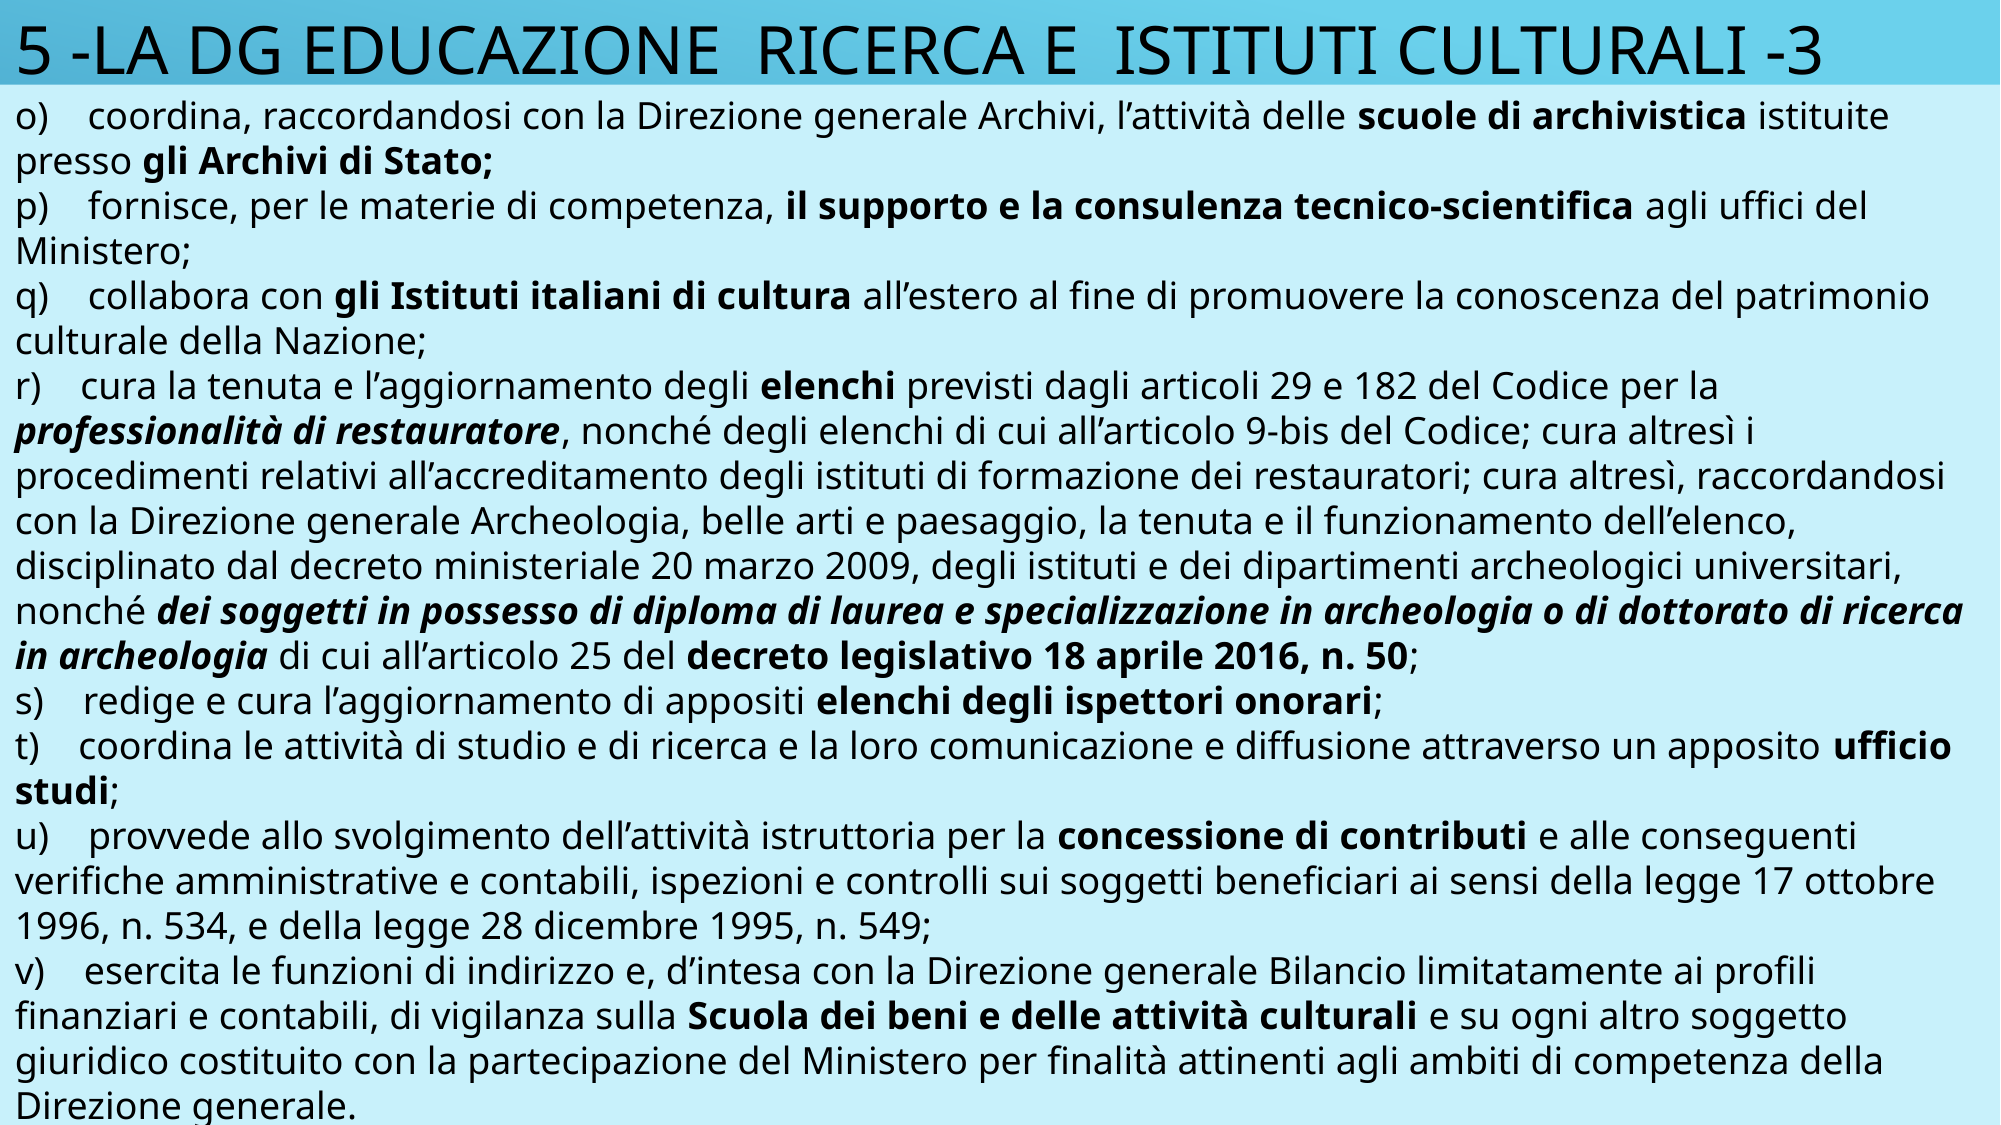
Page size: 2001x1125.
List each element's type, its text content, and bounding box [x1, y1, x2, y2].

text_box o) coordina, raccordandosi con la Direzione generale Archivi, l’attività delle scuole di archivistica istituite presso gli Archivi di Stato; p) fornisce, per le materie di competenza, il supporto e la consulenza tecnico-scientifica agli uffici del Ministero; q) collabora con gli Istituti italiani di cultura all’estero al fine di promuovere la conoscenza del patrimonio culturale della Nazione; r) cura la tenuta e l’aggiornamento degli elenchi previsti dagli articoli 29 e 182 del Codice per la professionalità di restauratore, nonché degli elenchi di cui all’articolo 9-bis del Codice; cura altresì i procedimenti relativi all’accreditamento degli istituti di formazione dei restauratori; cura altresì, raccordandosi con la Direzione generale Archeologia, belle arti e paesaggio, la tenuta e il funzionamento dell’elenco, disciplinato dal decreto ministeriale 20 marzo 2009, degli istituti e dei dipartimenti archeologici universitari, nonché dei soggetti in possesso di diploma di laurea e specializzazione in archeologia o di dottorato di ricerca in archeologia di cui all’articolo 25 del decreto legislativo 18 aprile 2016, n. 50; s) redige e cura l’aggiornamento di appositi elenchi degli ispettori onorari; t) coordina le attività di studio e di ricerca e la loro comunicazione e diffusione attraverso un apposito ufficio studi; u) provvede allo svolgimento dell’attività istruttoria per la concessione di contributi e alle conseguenti verifiche amministrative e contabili, ispezioni e controlli sui soggetti beneficiari ai sensi della legge 17 ottobre 1996, n. 534, e della legge 28 dicembre 1995, n. 549; v) esercita le funzioni di indirizzo e, d’intesa con la Direzione generale Bilancio limitatamente ai profili finanziari e contabili, di vigilanza sulla Scuola dei beni e delle attività culturali e su ogni altro soggetto giuridico costituito con la partecipazione del Ministero per finalità attinenti agli ambiti di competenza della Direzione generale. [0, 84, 2000, 1125]
title 5 -LA DG educazione ricerca E ISTITUTI CULTURALI -3 [0, 0, 1985, 84]
